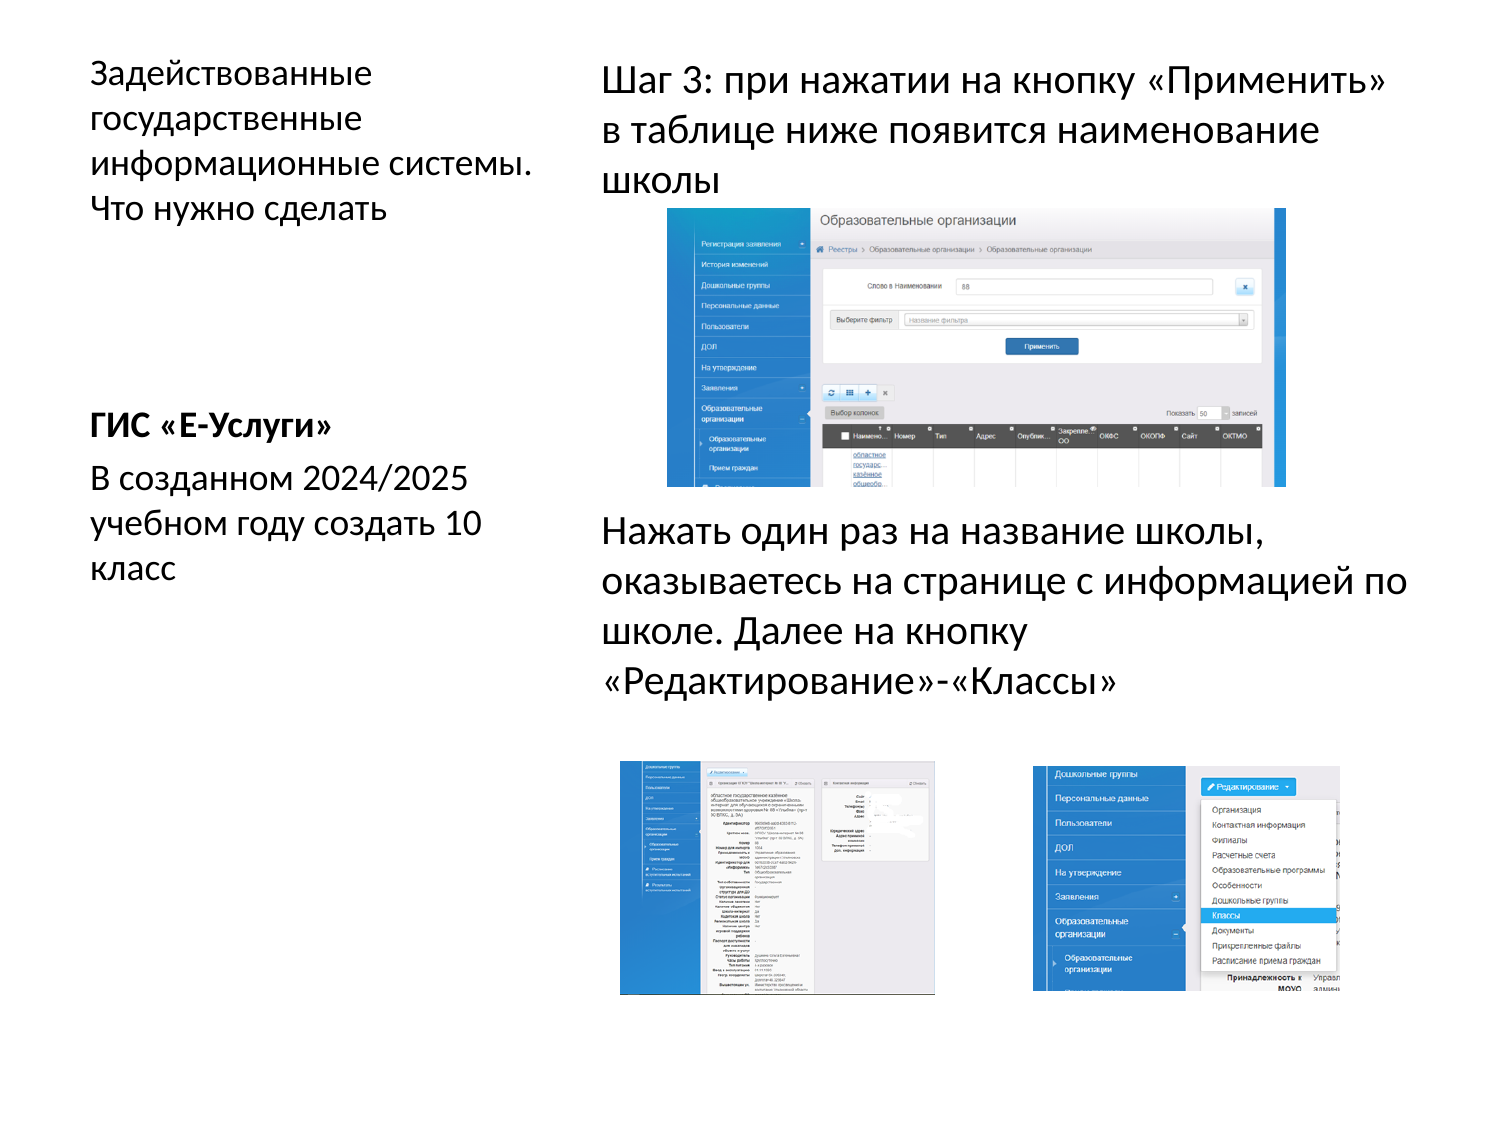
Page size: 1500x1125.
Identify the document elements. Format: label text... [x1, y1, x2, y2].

picture [666, 207, 1286, 487]
list Шаг 3: при нажатии на кнопку «Применить» в таблице ниже появится наименование школы Нажать один раз на название школы, оказываетесь на странице с информацией по школе. Далее на кнопку «Редактирование»-«Классы» [586, 44, 1425, 1005]
title Задействованные государственные информационные системы. Что нужно сделать [75, 44, 569, 235]
list ГИС «Е-Услуги» В созданном 2024/2025 учебном году создать 10 класс [75, 235, 569, 1005]
picture [1033, 766, 1340, 991]
picture [619, 761, 935, 996]
